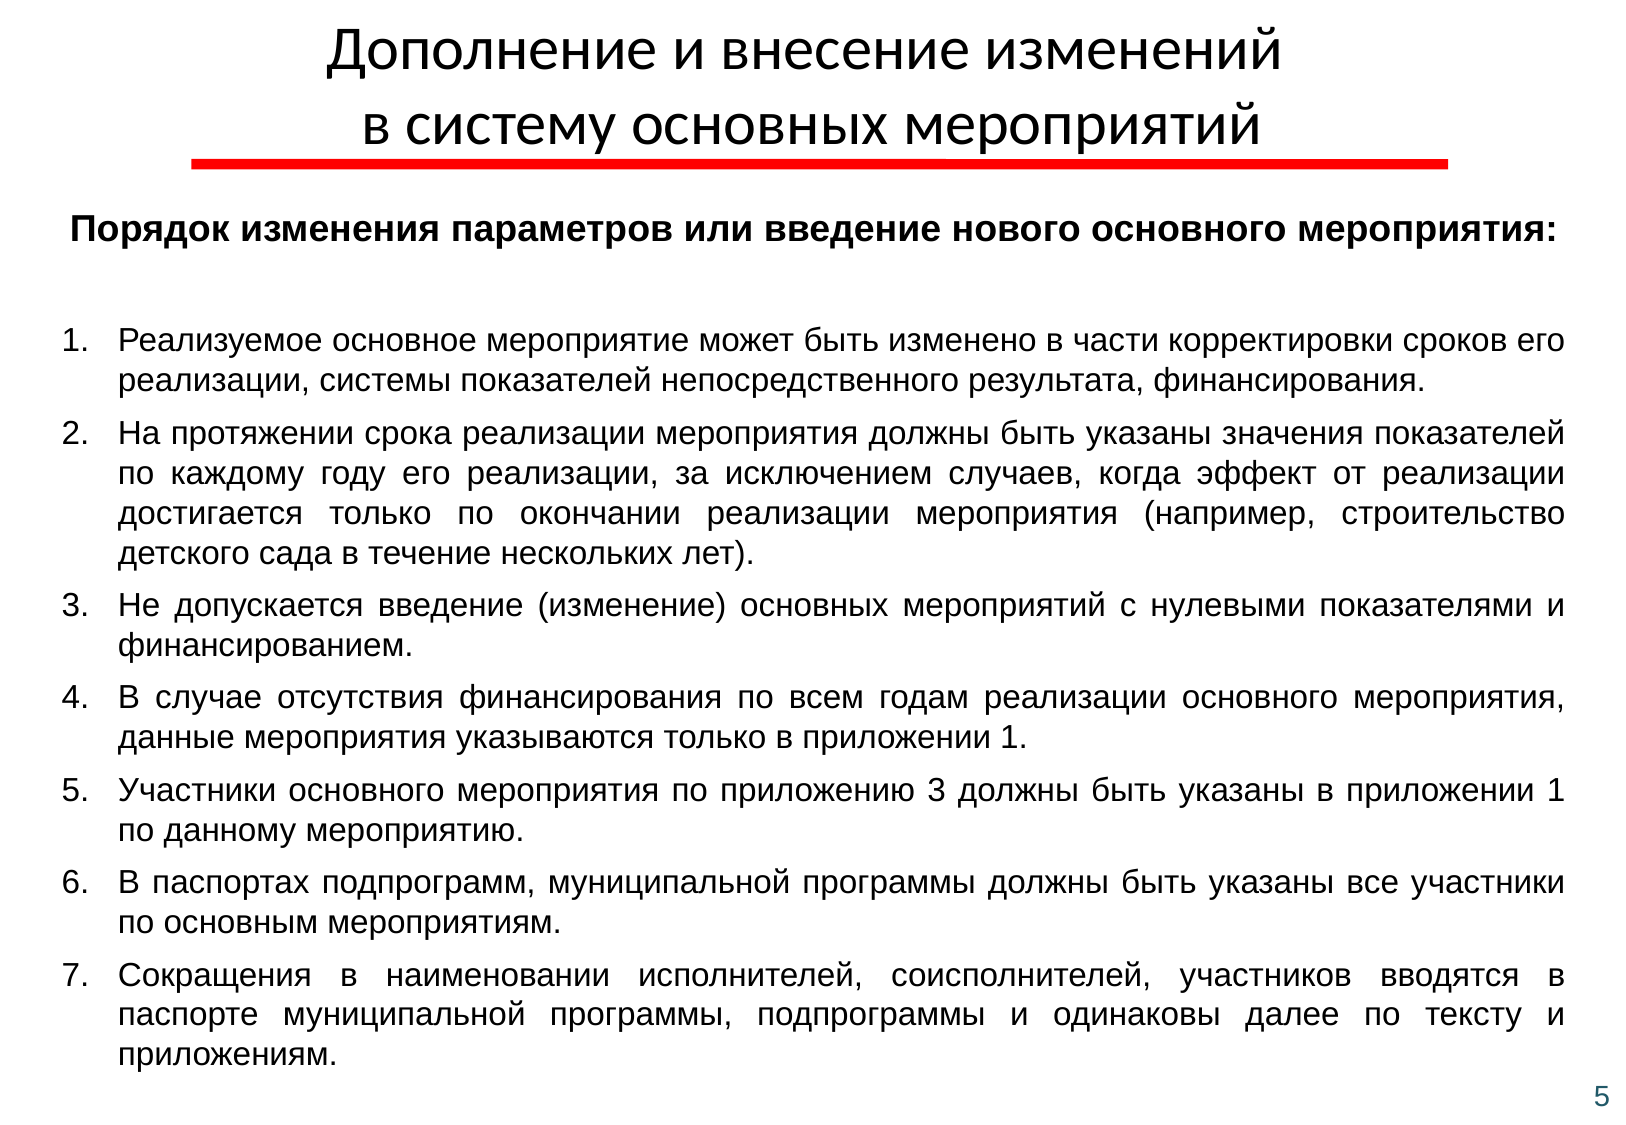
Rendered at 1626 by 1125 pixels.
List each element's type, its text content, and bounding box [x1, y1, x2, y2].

slide_number 5 [1245, 1065, 1625, 1125]
text_box Порядок изменения параметров или введение нового основного мероприятия: Реализуемое основное мероприятие может быть изменено в части корректировки сроков его реализации, системы показателей непосредственного результата, финансирования. На протяжении срока реализации мероприятия должны быть указаны значения показателей по каждому году его реализации, за исключением случаев, когда эффект от реализации достигается только по окончании реализации мероприятия (например, строительство детского сада в течение нескольких лет). Не допускается введение (изменение) основных мероприятий с нулевыми показателями и финансированием. В случае отсутствия финансирования по всем годам реализации основного мероприятия, данные мероприятия указываются только в приложении 1. Участники основного мероприятия по приложению 3 должны быть указаны в приложении 1 по данному мероприятию. В паспортах подпрограмм, муниципальной программы должны быть указаны все участники по основным мероприятиям. Сокращения в наименовании исполнителей, соисполнителей, участников вводятся в паспорте муниципальной программы, подпрограммы и одинаковы далее по тексту и приложениям. [46, 196, 1582, 1080]
text_box Дополнение и внесение изменений в систему основных мероприятий [0, 0, 1625, 165]
